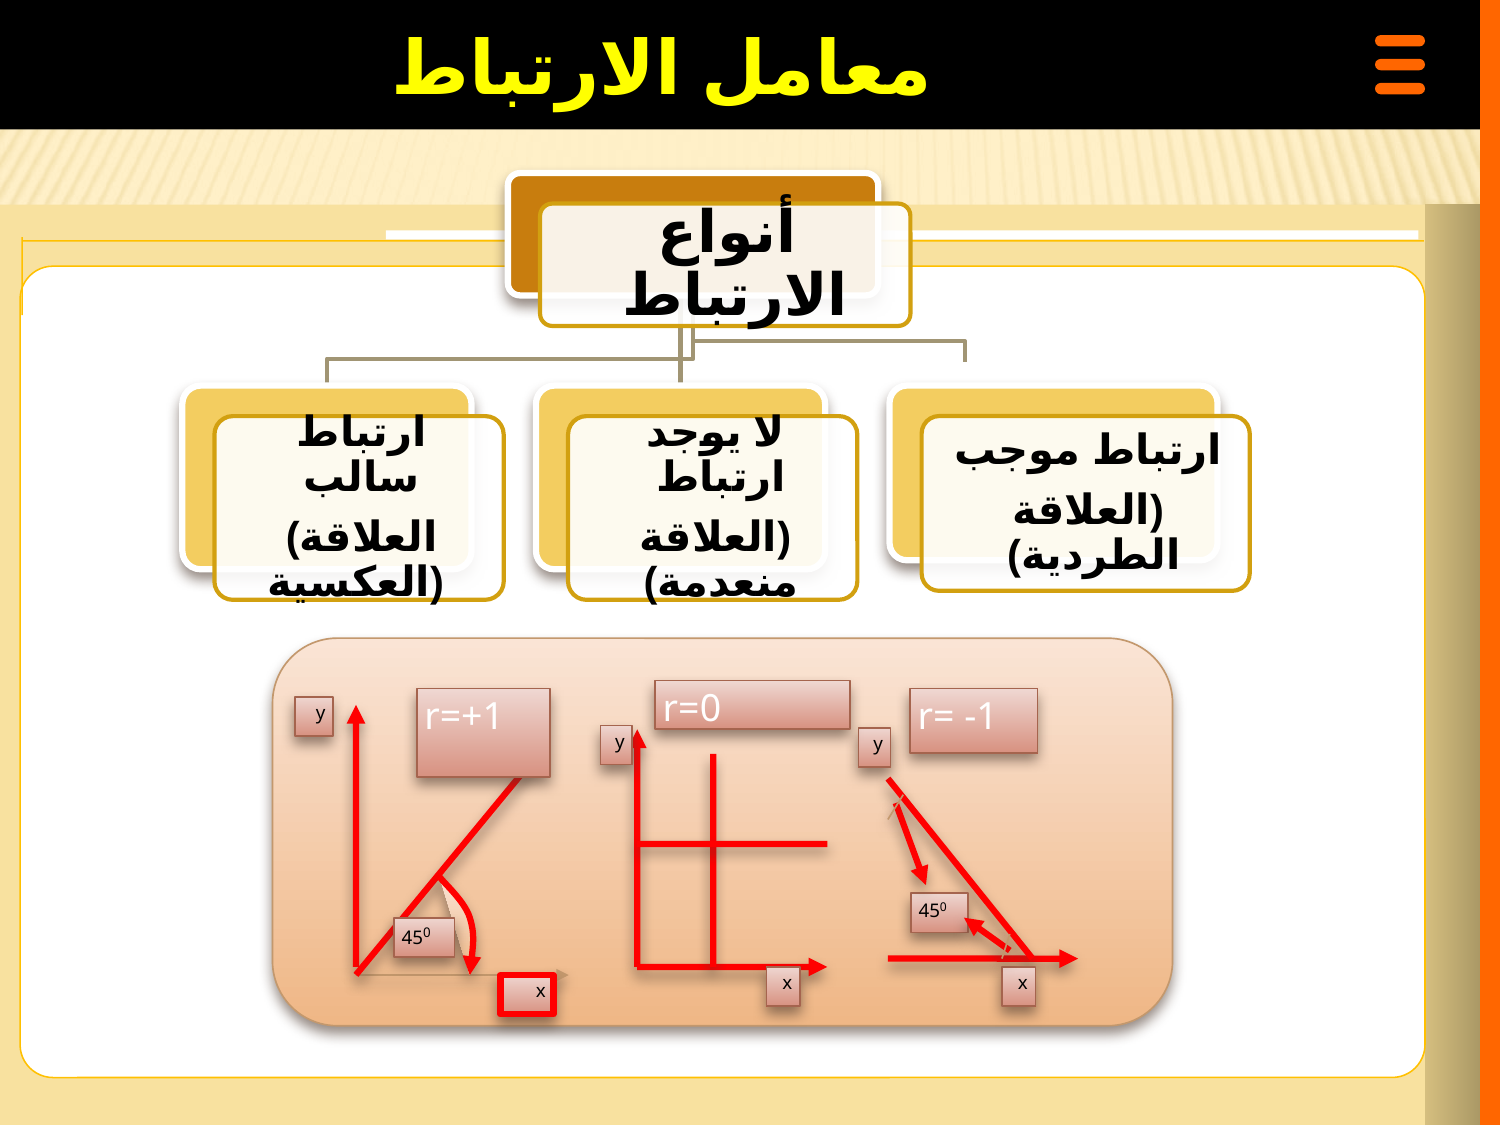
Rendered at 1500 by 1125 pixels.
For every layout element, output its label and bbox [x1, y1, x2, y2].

text_box [272, 637, 1173, 1026]
text_box [91, 178, 1341, 601]
text_box [0, 0, 1500, 1125]
